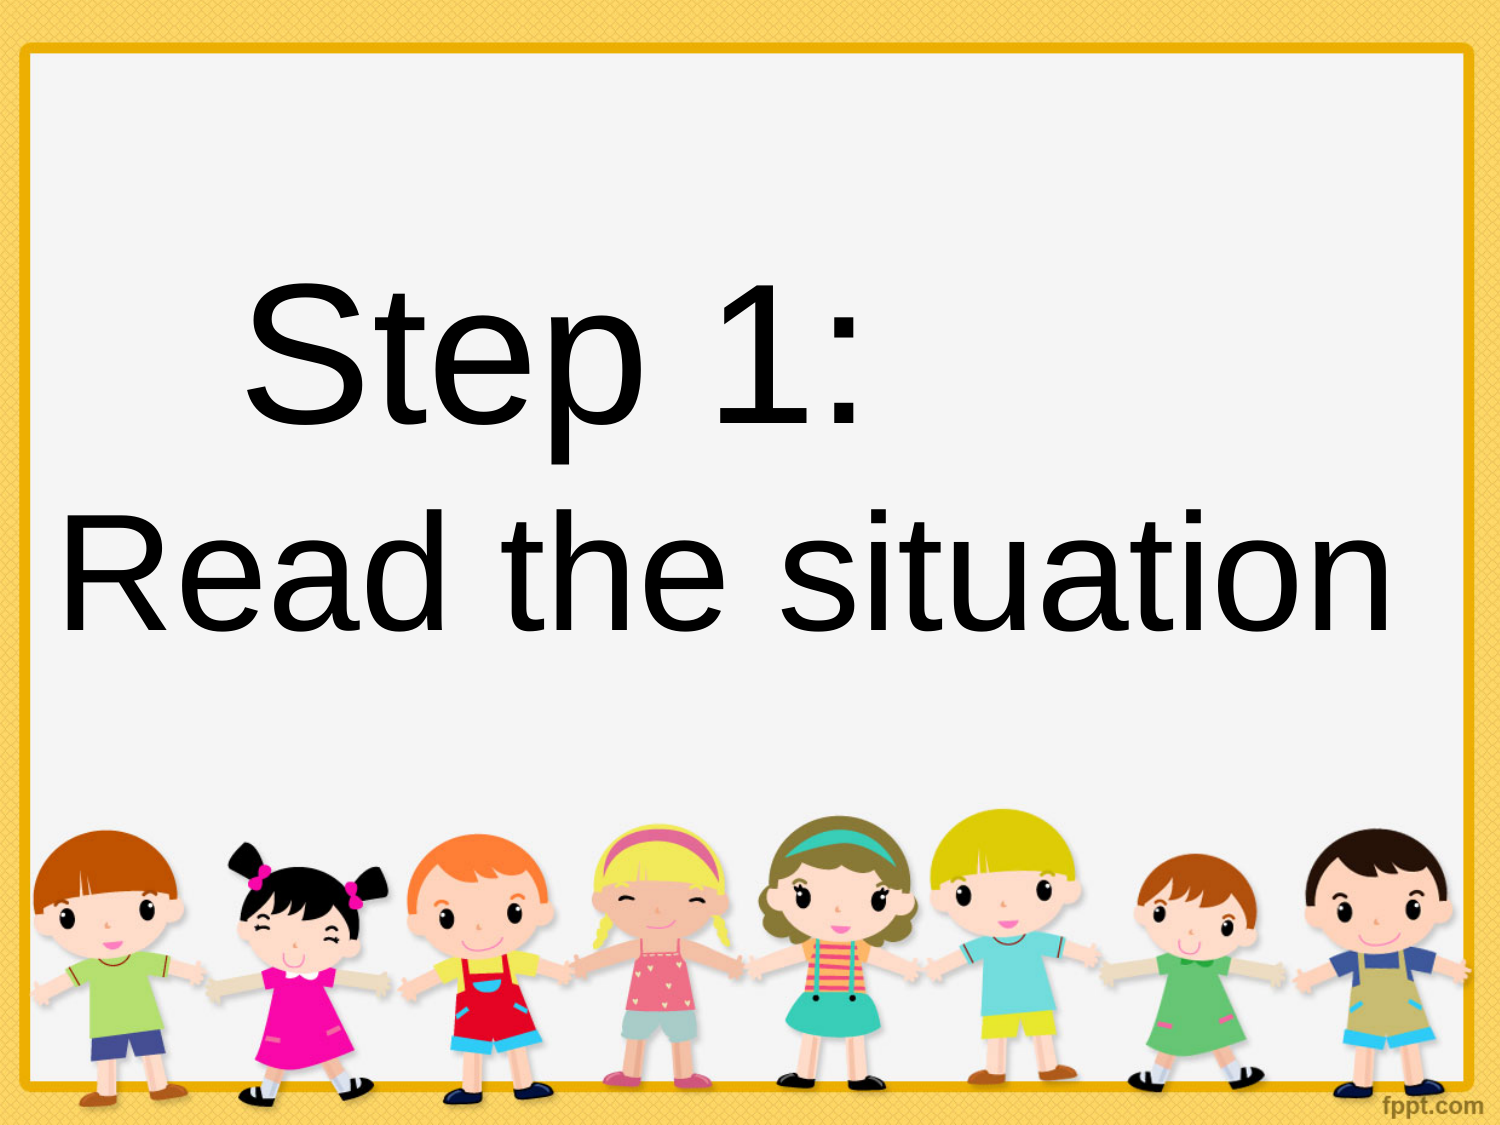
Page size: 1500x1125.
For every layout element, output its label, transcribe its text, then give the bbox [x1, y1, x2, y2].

picture [0, 538, 1500, 1125]
picture [0, 0, 1500, 350]
title Step 1: Read the situation [0, 350, 1500, 538]
